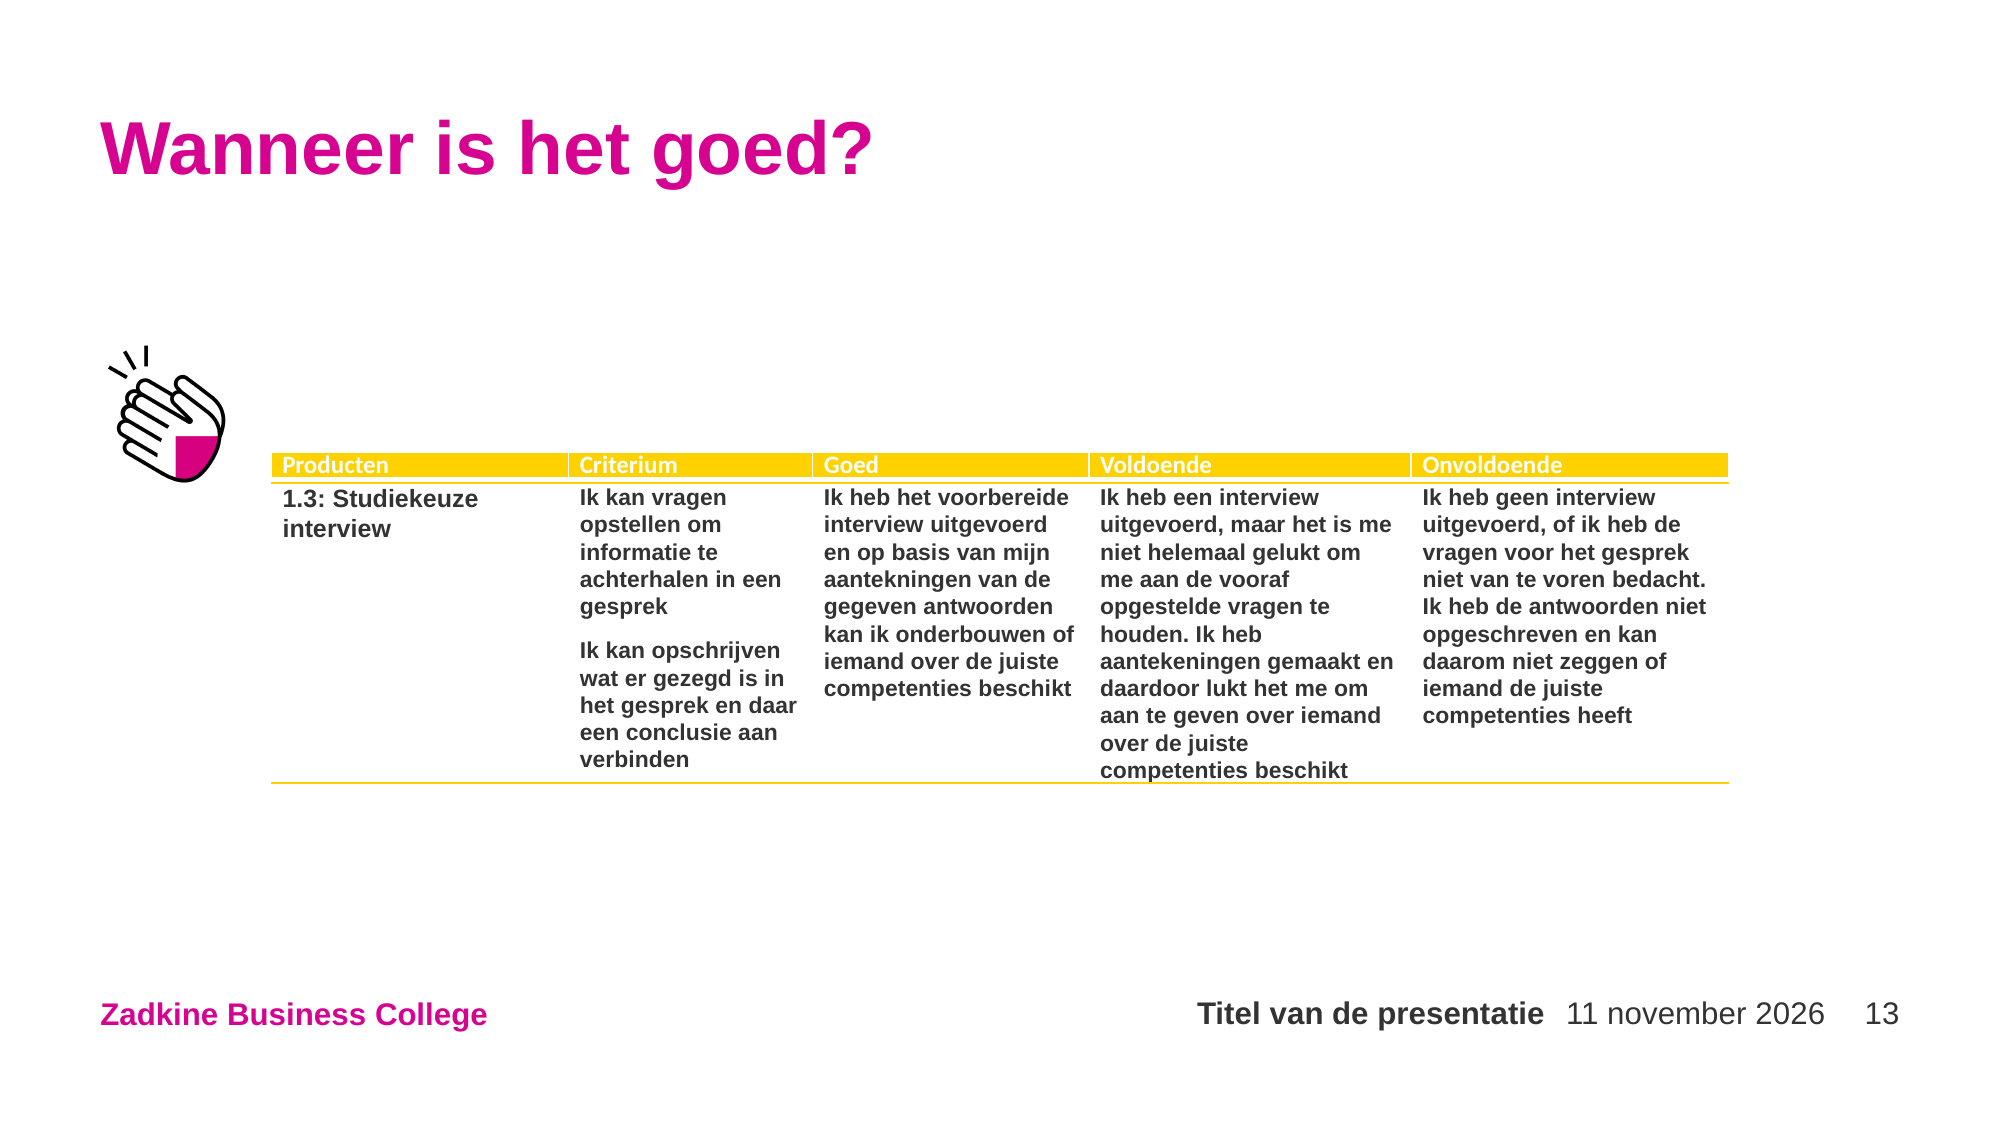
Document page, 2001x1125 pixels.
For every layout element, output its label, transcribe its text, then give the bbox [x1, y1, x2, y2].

title Wanneer is het goed? [100, 100, 1900, 190]
table_header Ik heb een interview uitgevoerd, maar het is me niet helemaal gelukt om me aan de vooraf opgestelde vragen te houden. Ik heb aantekeningen gemaakt en daardoor lukt het me om aan te geven over iemand over de juiste competenties beschikt [1089, 484, 1412, 782]
table_header 1.3: Studiekeuze interview [271, 484, 569, 782]
table_header Goed [813, 453, 1088, 477]
table_header Voldoende [1090, 453, 1410, 477]
footer Titel van de presentatie [870, 993, 1546, 1033]
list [33, 281, 300, 547]
table_header Ik kan vragen opstellen om informatie te achterhalen in een gesprek Ik kan opschrijven wat er gezegd is in het gesprek en daar een conclusie aan verbinden [569, 484, 813, 782]
table_header Producten [300, 453, 568, 477]
table_header Ik heb het voorbereide interview uitgevoerd en op basis van mijn aantekningen van de gegeven antwoorden kan ik onderbouwen of iemand over de juiste competenties beschikt [813, 484, 1089, 782]
table_header Criterium [569, 453, 812, 477]
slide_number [1546, 993, 1825, 1033]
slide_number 13 [1825, 993, 1900, 1033]
table_header Ik heb geen interview uitgevoerd, of ik heb de vragen voor het gesprek niet van te voren bedacht. Ik heb de antwoorden niet opgeschreven en kan daarom niet zeggen of iemand de juiste competenties heeft [1412, 484, 1729, 782]
table_header Onvoldoende [1412, 453, 1728, 477]
